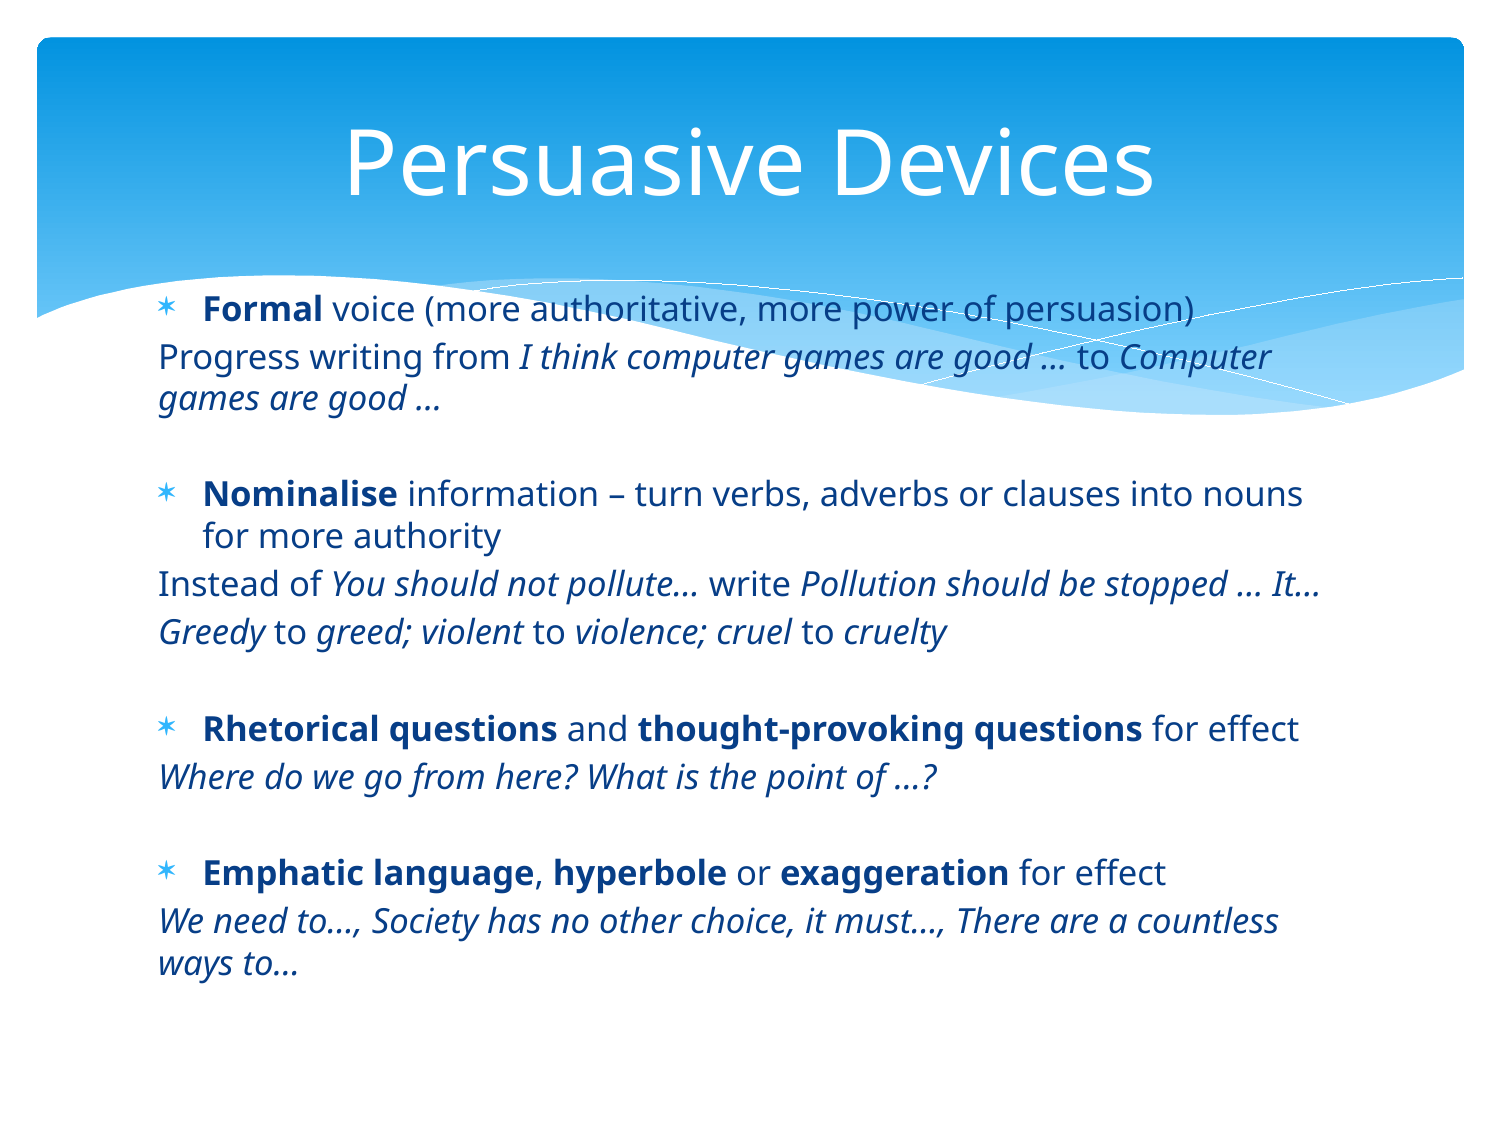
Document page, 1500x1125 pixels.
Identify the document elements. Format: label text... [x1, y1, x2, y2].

title Persuasive Devices [75, 55, 1425, 261]
list Formal voice (more authoritative, more power of persuasion) Progress writing from I think computer games are good … to Computer games are good … Nominalise information – turn verbs, adverbs or clauses into nouns for more authority Instead of You should not pollute… write Pollution should be stopped … It… Greedy to greed; violent to violence; cruel to cruelty Rhetorical questions and thought-provoking questions for effect Where do we go from here? What is the point of …? Emphatic language, hyperbole or exaggeration for effect We need to…, Society has no other choice, it must…, There are a countless ways to… [143, 278, 1359, 1005]
